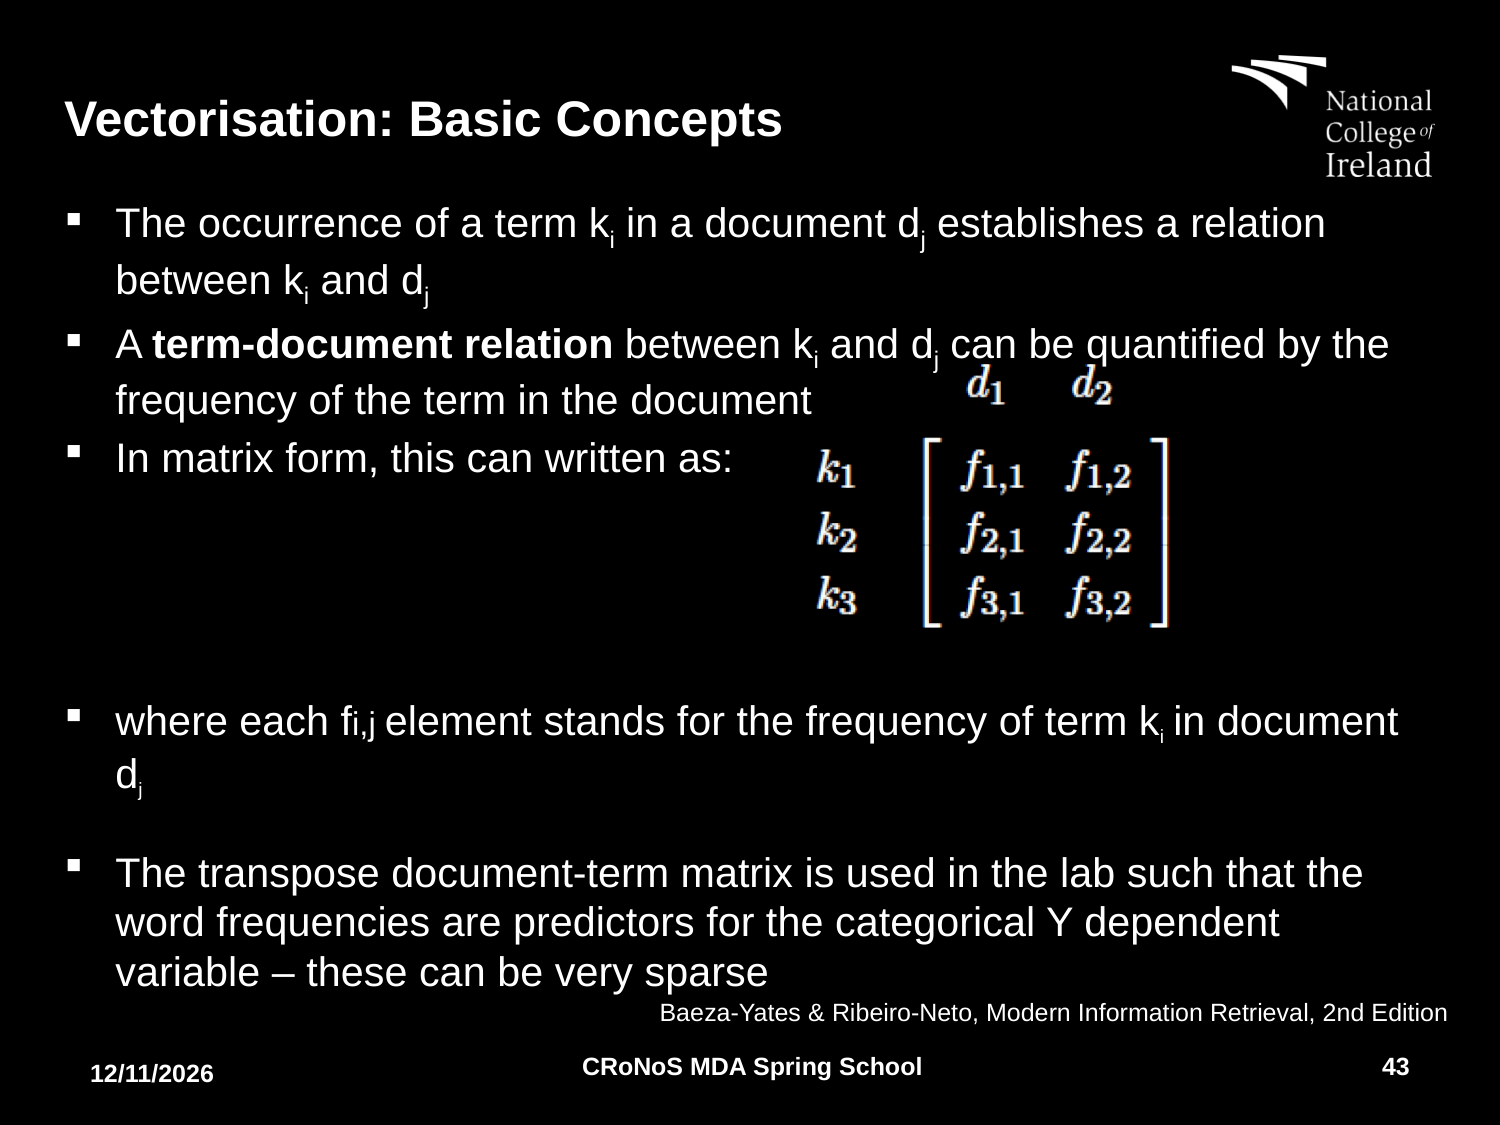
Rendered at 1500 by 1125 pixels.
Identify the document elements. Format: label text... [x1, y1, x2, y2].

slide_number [75, 1042, 425, 1103]
text_box Baeza-Yates & Ribeiro-Neto, Modern Information Retrieval, 2nd Edition [644, 988, 1500, 1034]
list The occurrence of a term ki in a document dj establishes a relation between ki and dj A term-document relation between ki and dj can be quantified by the frequency of the term in the document In matrix form, this can written as: where each fi,j element stands for the frequency of term ki in document dj The transpose document-term matrix is used in the lab such that the word frequencies are predictors for the categorical Y dependent variable – these can be very sparse [64, 196, 1436, 1000]
slide_number 43 [1074, 1042, 1425, 1103]
footer CRoNoS MDA Spring School [458, 1042, 1047, 1103]
title Vectorisation: Basic Concepts [63, 54, 1199, 148]
picture [1231, 54, 1436, 178]
picture [773, 342, 1215, 663]
